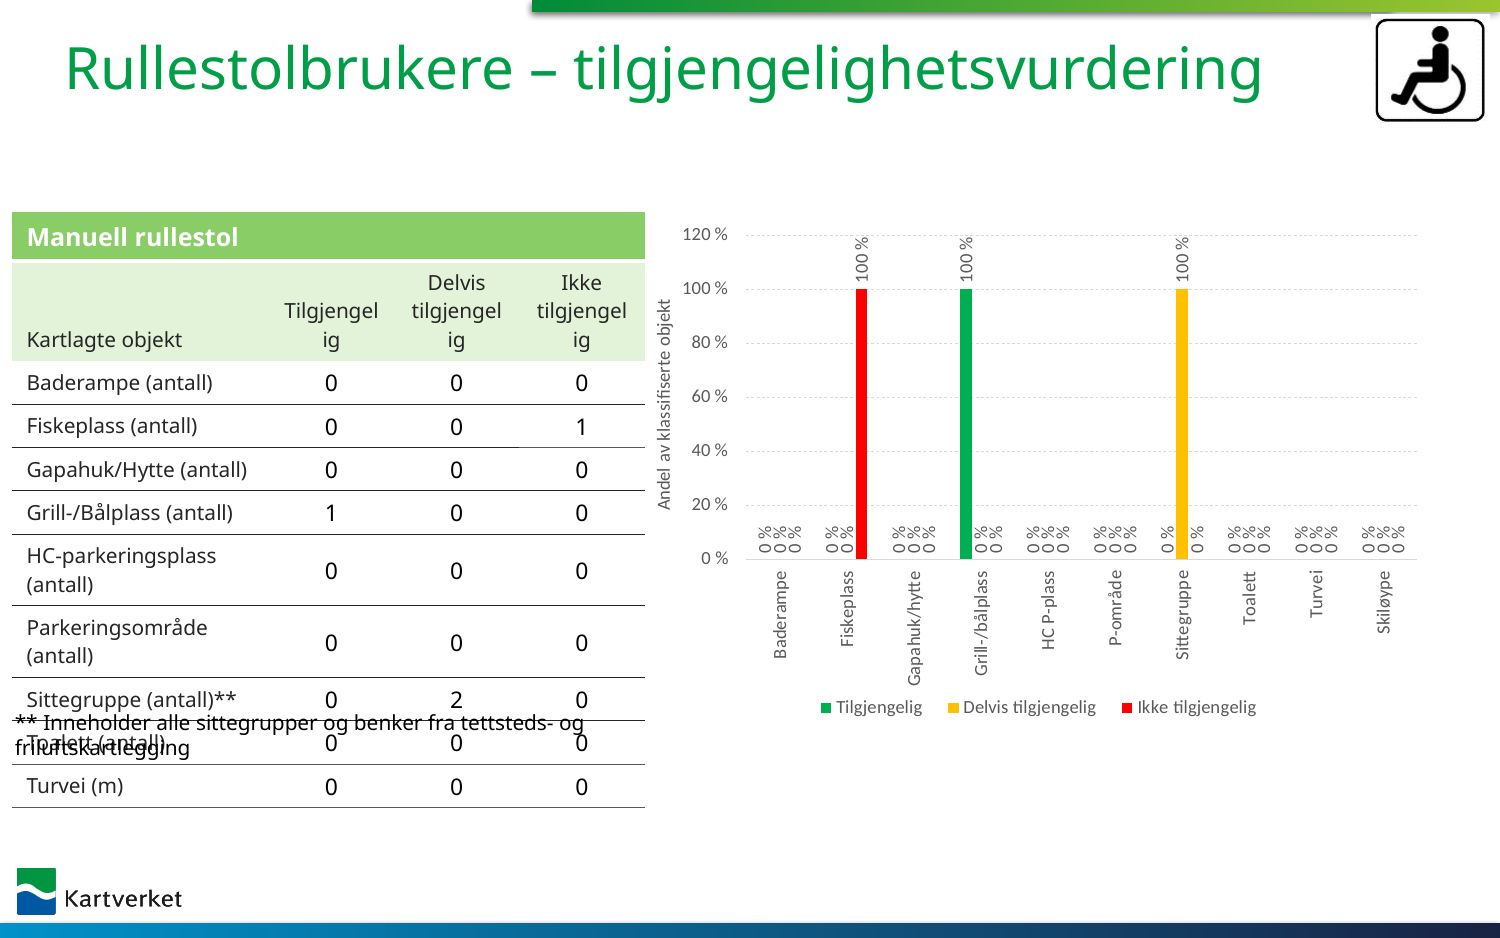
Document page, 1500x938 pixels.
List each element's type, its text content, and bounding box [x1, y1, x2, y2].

table_cell Parkeringsområde (antall) [12, 606, 269, 677]
table_cell 0 [394, 768, 519, 807]
table_cell Kartlagte objekt [12, 263, 269, 361]
text_box ** Inneholder alle sittegrupper og benker fra tettsteds- og friluftskartlegging [0, 702, 745, 768]
table_cell 0 [394, 405, 519, 447]
table_cell 0 [269, 678, 394, 702]
table_cell 0 [269, 606, 394, 677]
table_cell 0 [519, 606, 638, 677]
table_cell 1 [269, 491, 394, 534]
table_cell Tilgjengelig [269, 263, 394, 361]
table_header Manuell rullestol [12, 212, 645, 259]
table_cell 0 [269, 405, 394, 447]
table_cell Turvei (m) [12, 768, 269, 807]
table_cell 0 [394, 491, 519, 534]
table_cell 0 [394, 448, 519, 490]
table_cell 0 [519, 678, 638, 702]
table_cell 0 [269, 448, 394, 490]
table_cell Gapahuk/Hytte (antall) [12, 448, 269, 490]
table_cell HC-parkeringsplass (antall) [12, 535, 269, 605]
table_cell Sittegruppe (antall)** [12, 678, 269, 702]
table_cell Ikke tilgjengelig [519, 263, 638, 361]
picture [1371, 13, 1491, 127]
table_cell 0 [519, 491, 638, 534]
table_cell 0 [269, 535, 394, 605]
table_cell 0 [519, 535, 638, 605]
table_cell 1 [519, 405, 638, 447]
table_cell 0 [394, 361, 519, 404]
table_cell 2 [394, 678, 519, 702]
table_cell Baderampe (antall) [12, 361, 269, 404]
table_cell 0 [519, 361, 638, 404]
table_cell Fiskeplass (antall) [12, 405, 269, 447]
table_cell 0 [269, 768, 394, 807]
table_cell 0 [269, 361, 394, 404]
table_cell Grill-/Bålplass (antall) [12, 491, 269, 534]
table_cell 0 [519, 448, 638, 490]
picture [643, 218, 1427, 728]
table_cell Delvis tilgjengelig [394, 263, 519, 361]
table_cell 0 [519, 768, 645, 807]
table_cell 0 [394, 535, 519, 605]
table_cell 0 [394, 606, 519, 677]
text_box Rullestolbrukere – tilgjengelighetsvurdering [49, 12, 1372, 109]
